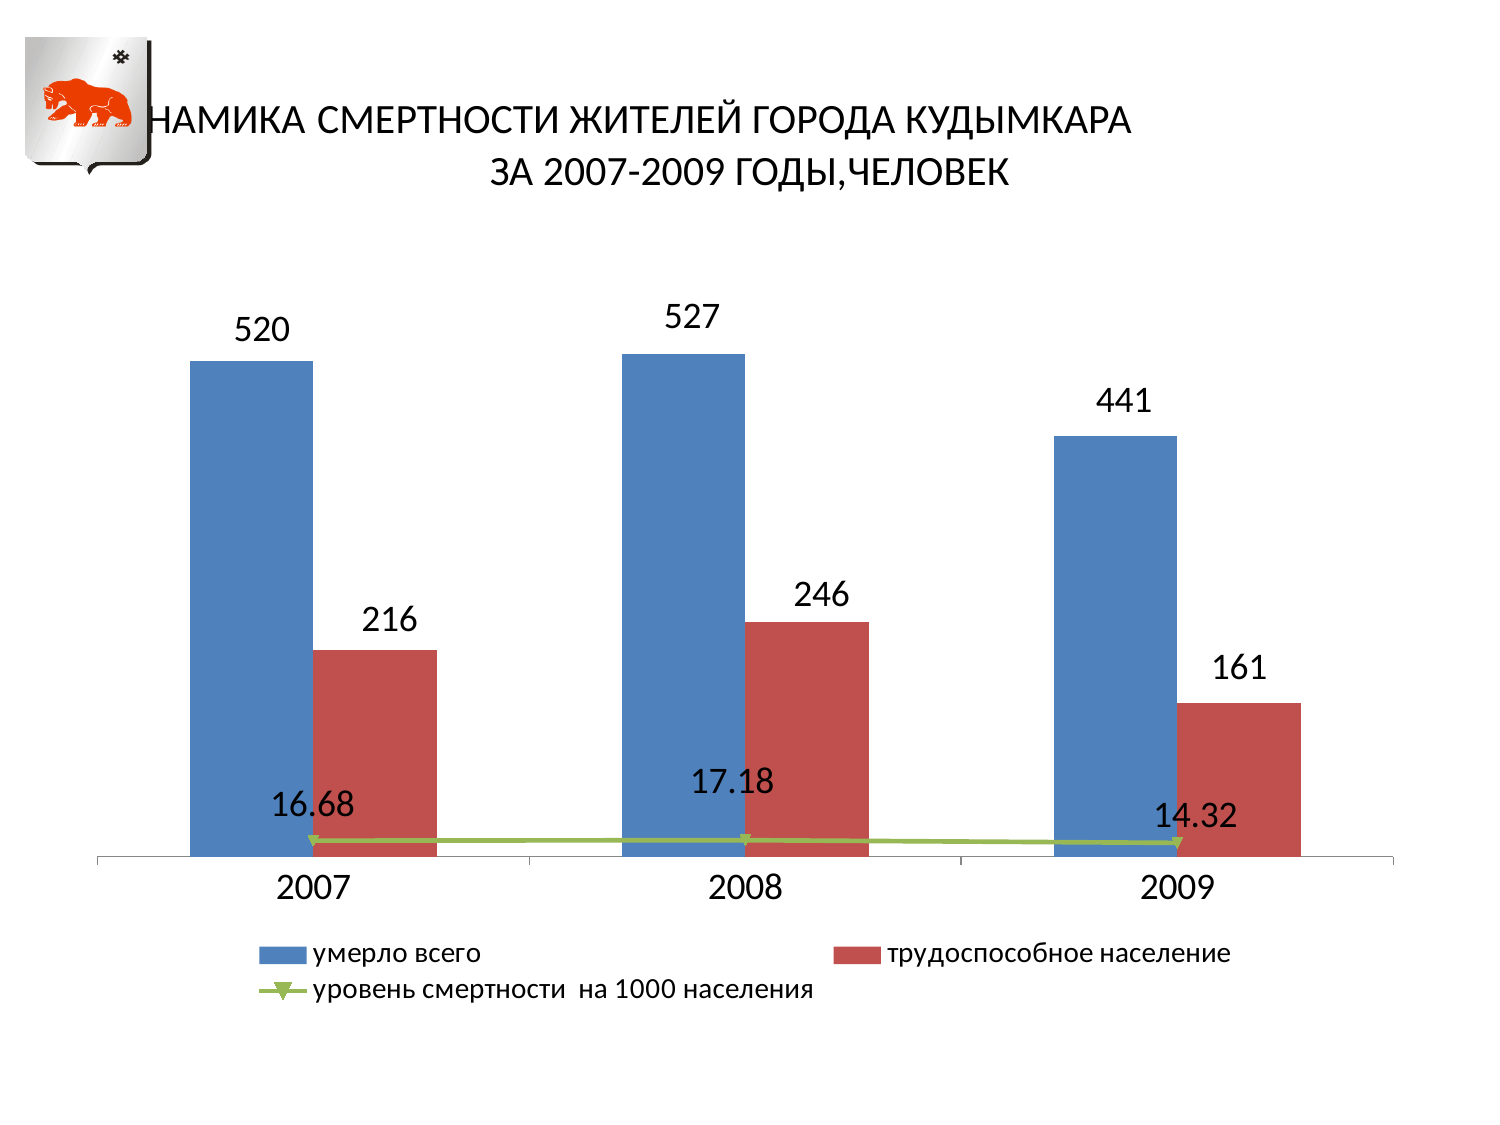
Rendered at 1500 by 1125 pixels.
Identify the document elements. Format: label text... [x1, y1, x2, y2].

chart [70, 269, 1421, 1013]
picture [23, 34, 153, 176]
title ДИНАМИКА СМЕРТНОСТИ ЖИТЕЛЕЙ ГОРОДА КУДЫМКАРА ЗА 2007-2009 ГОДЫ,ЧЕЛОВЕК [75, 45, 1425, 233]
